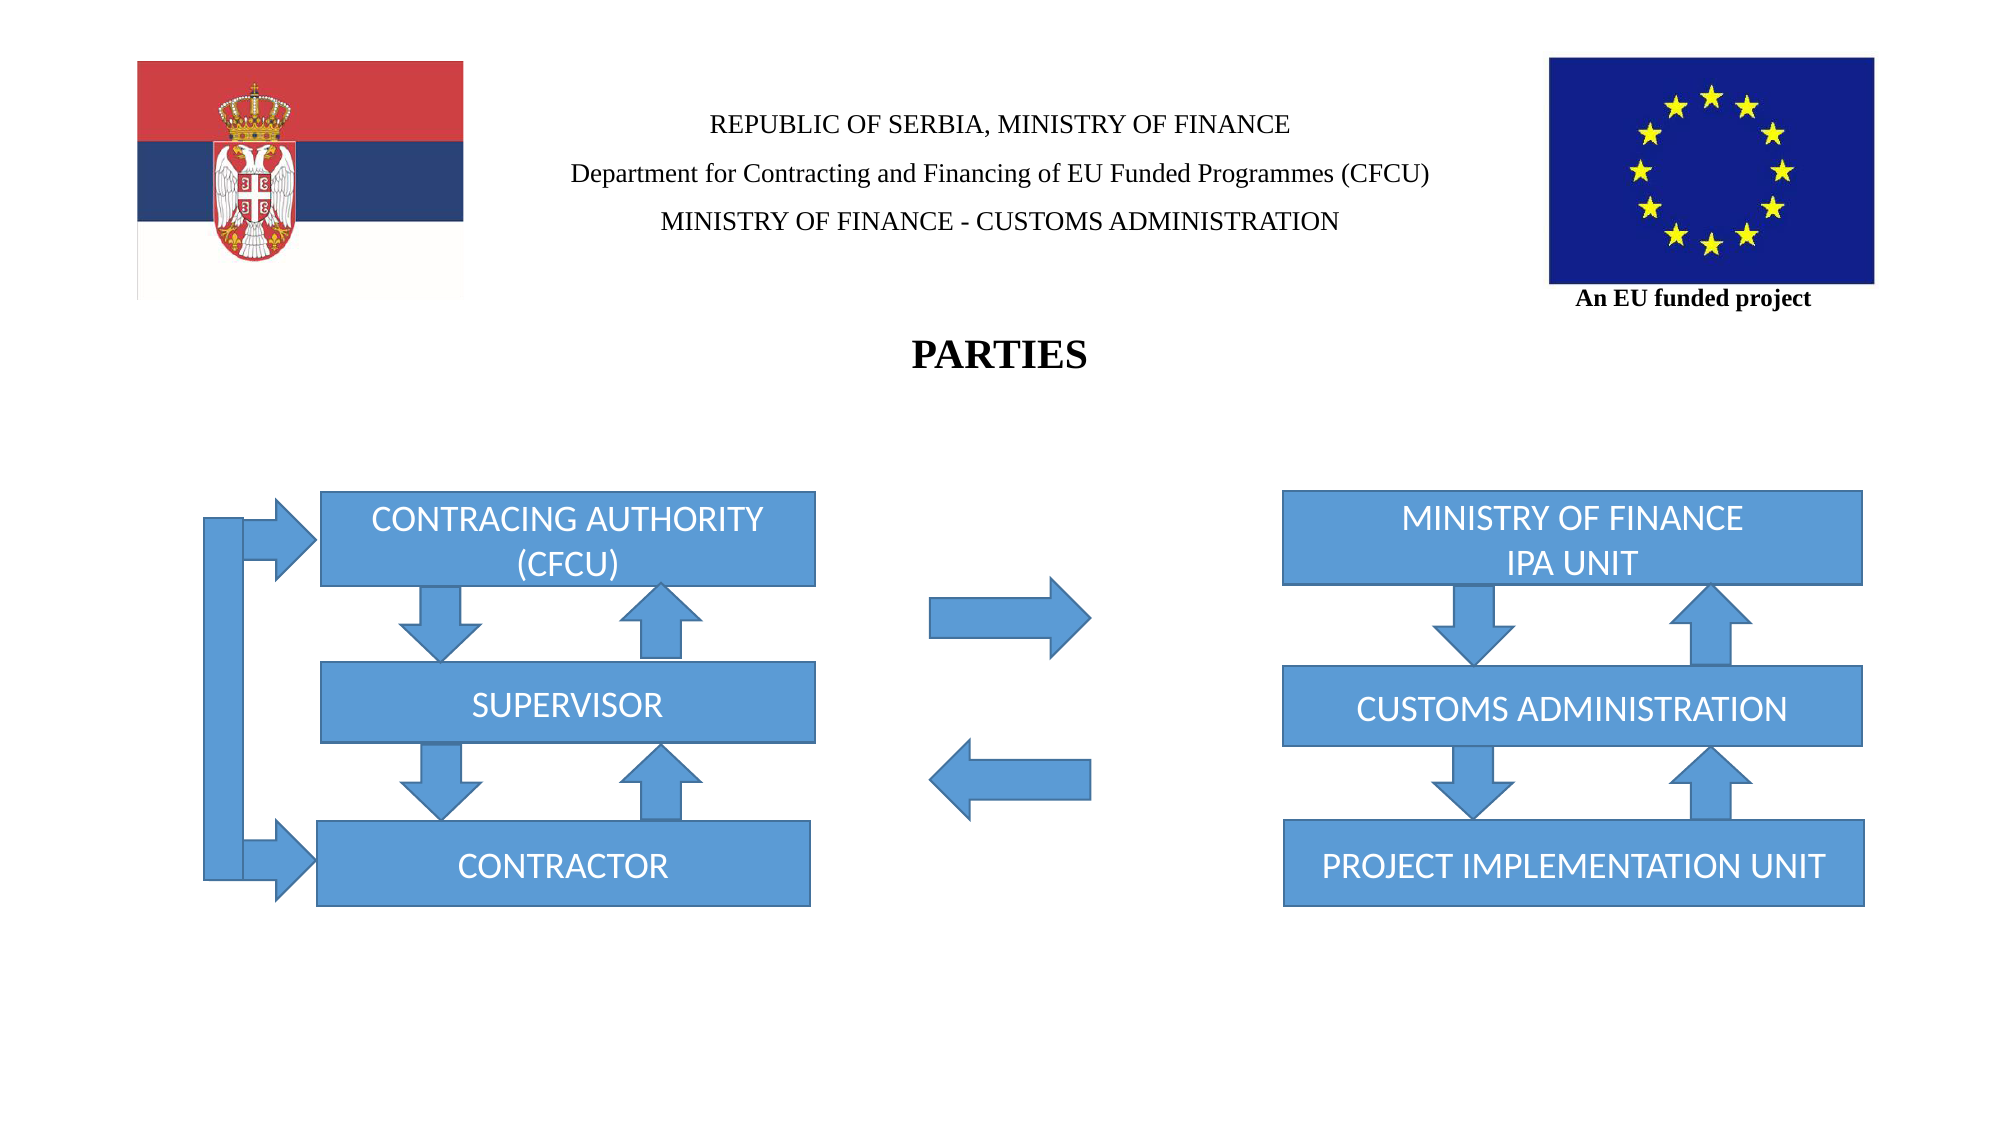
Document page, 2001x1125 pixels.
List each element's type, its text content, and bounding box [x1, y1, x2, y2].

text_box [928, 737, 1092, 822]
text_box [244, 497, 318, 583]
picture [137, 61, 464, 300]
text_box SUPERVISOR [320, 661, 816, 744]
text_box CUSTOMS ADMINISTRATION [1282, 665, 1863, 747]
text_box [208, 818, 318, 903]
text_box [928, 575, 1092, 661]
text_box [618, 581, 704, 659]
text_box [1668, 744, 1754, 821]
text_box CONTRACTOR [316, 820, 811, 907]
text_box [618, 743, 704, 821]
text_box [1668, 582, 1754, 666]
text_box [398, 585, 483, 665]
text_box MINISTRY OF FINANCE IPA UNIT [1282, 490, 1863, 586]
text_box [1431, 584, 1517, 668]
text_box [398, 743, 484, 823]
text_box CONTRACING AUTHORITY (CFCU) [320, 491, 816, 587]
text_box PROJECT IMPLEMENTATION UNIT [1283, 819, 1865, 907]
picture [1542, 51, 1879, 289]
text_box [1430, 745, 1516, 821]
list An EU funded project PARTIES [137, 277, 1863, 1014]
title [137, 59, 1542, 277]
text_box [203, 517, 244, 881]
text_box REPUBLIC OF SERBIA, MINISTRY OF FINANCE Department for Contracting and Financing of EU Funded Programmes (CFCU) MINISTRY OF FINANCE - CUSTOMS ADMINISTRATION [500, 82, 1500, 244]
